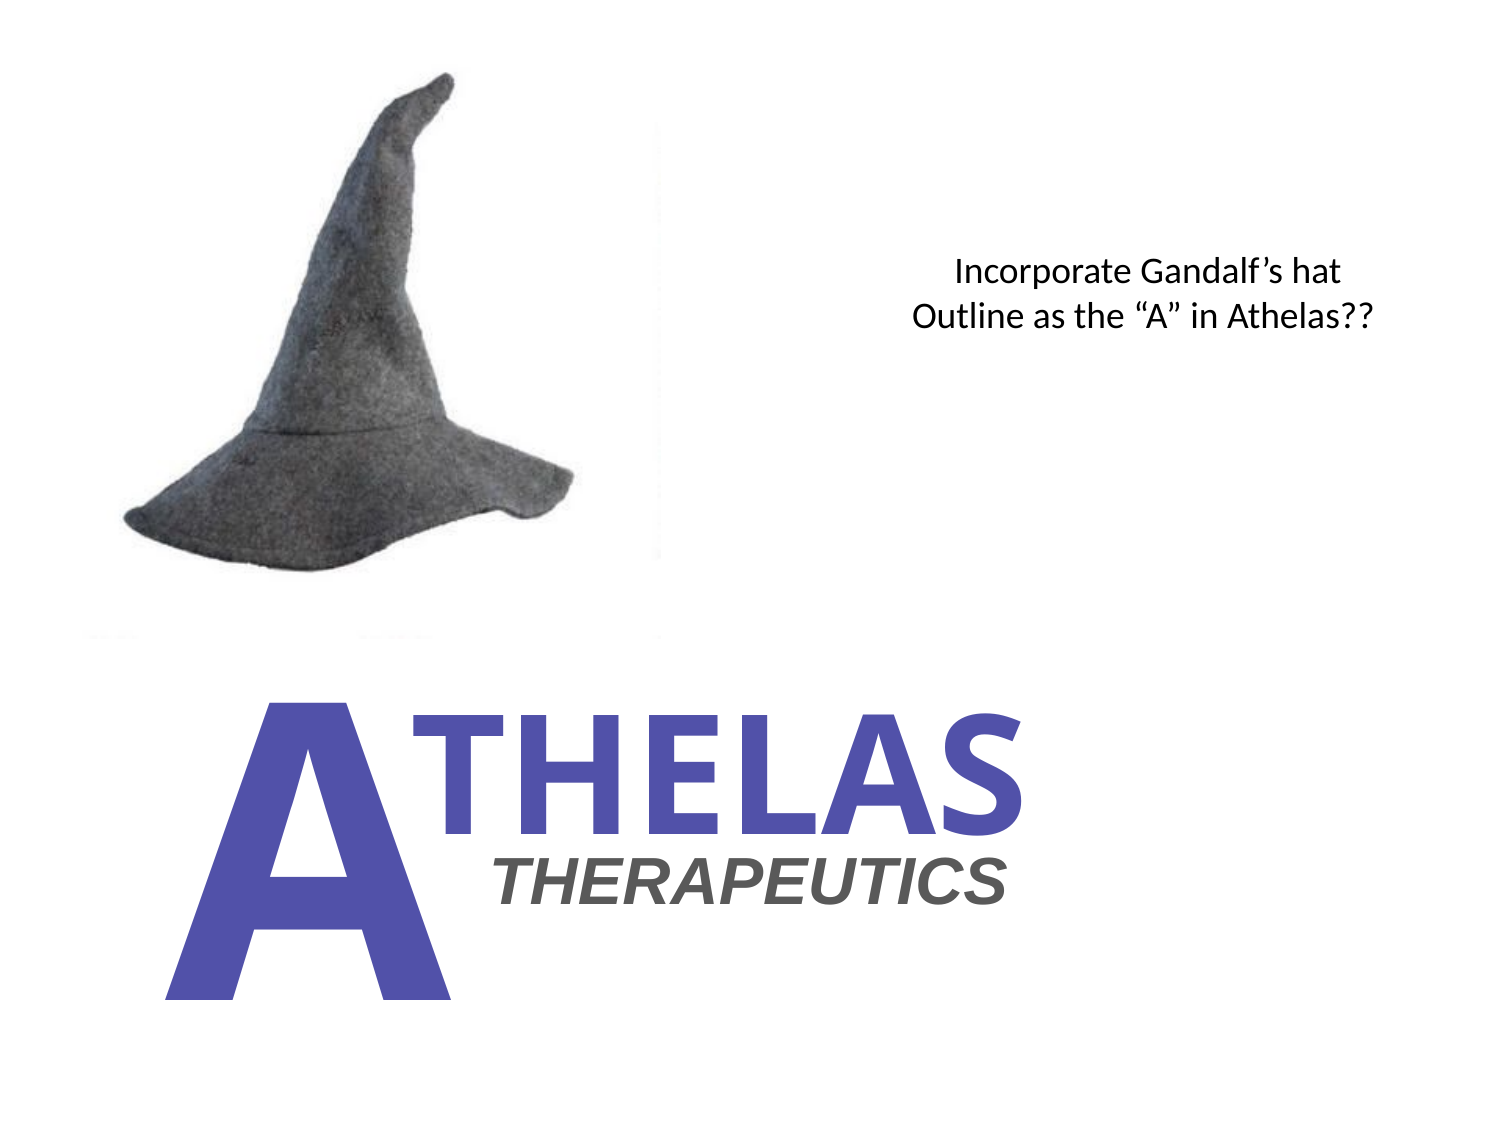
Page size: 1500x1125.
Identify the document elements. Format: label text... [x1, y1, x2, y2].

text_box Incorporate Gandalf’s hat Outline as the “A” in Athelas?? [897, 238, 1399, 344]
picture [82, 60, 661, 640]
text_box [146, 714, 1068, 1125]
